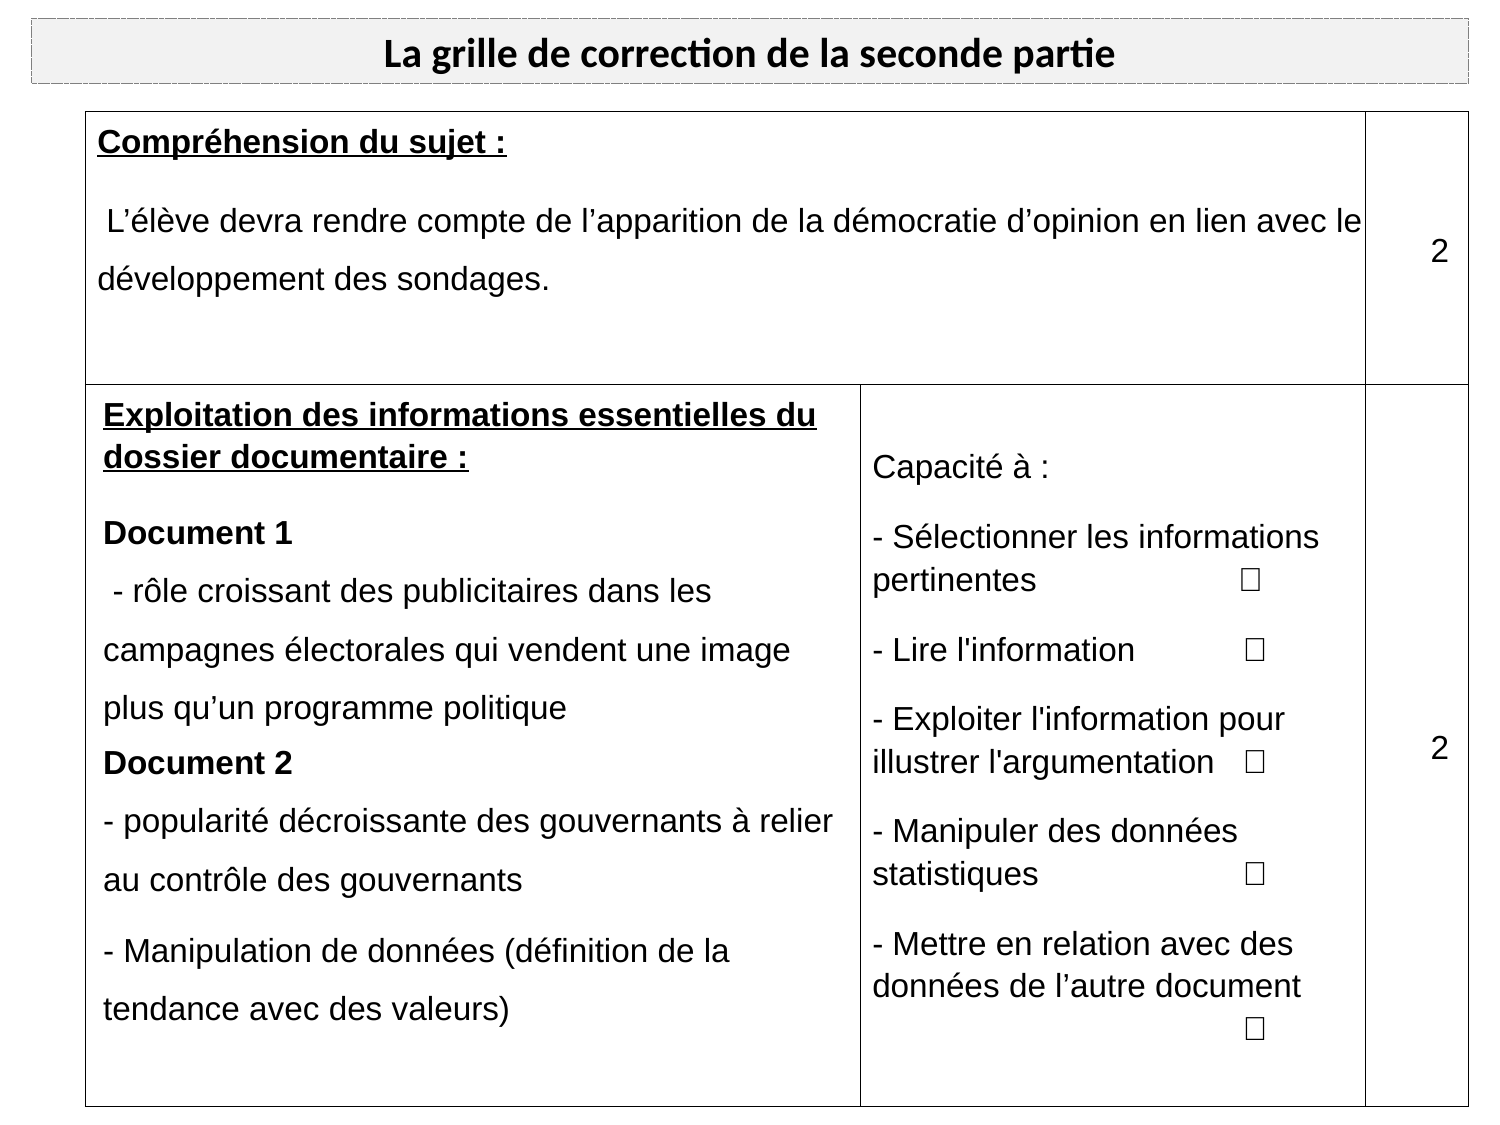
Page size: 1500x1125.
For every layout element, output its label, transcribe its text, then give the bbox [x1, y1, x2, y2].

table_cell 2 [1366, 385, 1468, 1106]
text_box La grille de correction de la seconde partie [31, 18, 1469, 84]
table_header 2 [1366, 112, 1468, 384]
table_cell Exploitation des informations essentielles du dossier documentaire : Document 1 - rôle croissant des publicitaires dans les campagnes électorales qui vendent une image plus qu’un programme politique Document 2 - popularité décroissante des gouvernants à relier au contrôle des gouvernants - Manipulation de données (définition de la tendance avec des valeurs) [86, 385, 860, 1106]
table_header Compréhension du sujet : L’élève devra rendre compte de l’apparition de la démocratie d’opinion en lien avec le développement des sondages. [86, 112, 1365, 384]
table_cell Capacité à : - Sélectionner les informations pertinentes  - Lire l'information  - Exploiter l'information pour illustrer l'argumentation  - Manipuler des données statistiques  - Mettre en relation avec des données de l’autre document  [861, 385, 1365, 1106]
